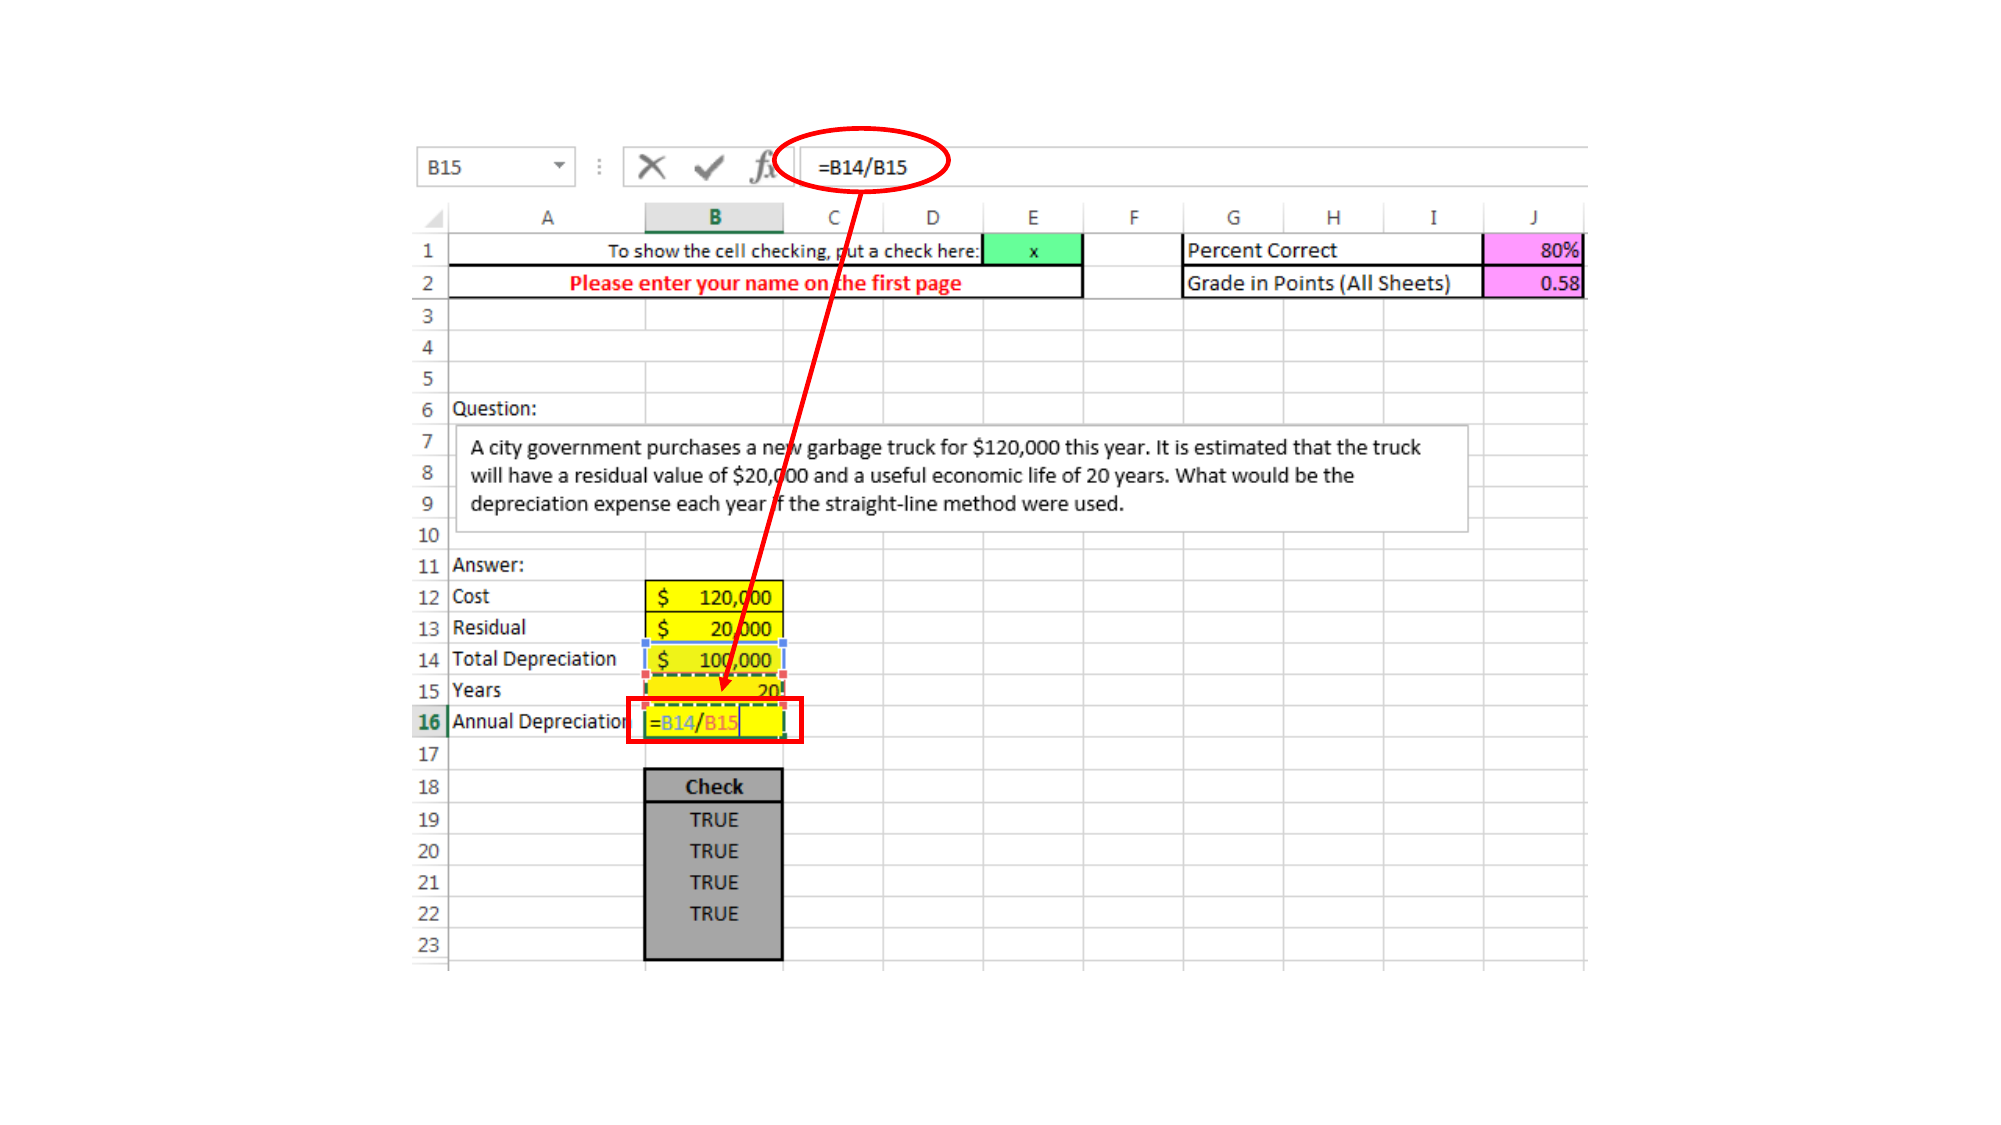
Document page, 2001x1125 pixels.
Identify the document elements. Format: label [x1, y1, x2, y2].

text_box [820, 127, 903, 131]
list [412, 131, 1588, 971]
text_box [721, 191, 862, 692]
